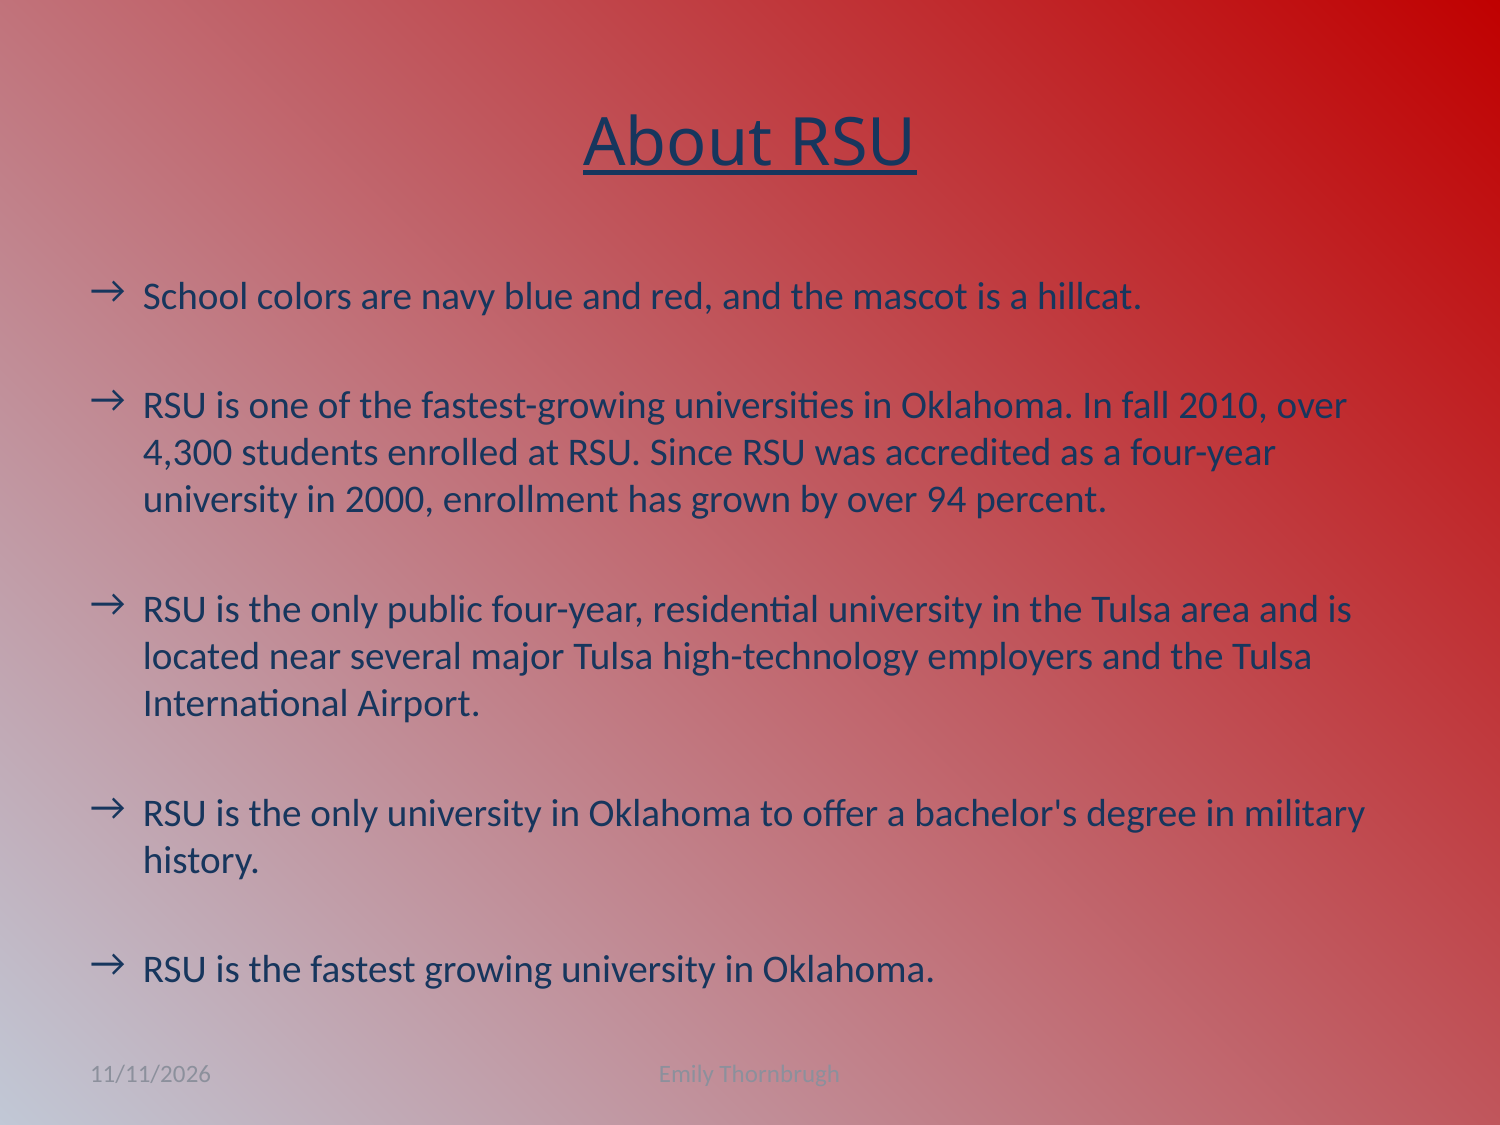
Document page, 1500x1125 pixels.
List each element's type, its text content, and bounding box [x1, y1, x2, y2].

footer Emily Thornbrugh [512, 1042, 988, 1103]
title About RSU [75, 45, 1425, 233]
list School colors are navy blue and red, and the mascot is a hillcat. RSU is one of the fastest-growing universities in Oklahoma. In fall 2010, over 4,300 students enrolled at RSU. Since RSU was accredited as a four-year university in 2000, enrollment has grown by over 94 percent. RSU is the only public four-year, residential university in the Tulsa area and is located near several major Tulsa high-technology employers and the Tulsa International Airport. RSU is the only university in Oklahoma to offer a bachelor's degree in military history. RSU is the fastest growing university in Oklahoma. [75, 262, 1425, 1005]
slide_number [75, 1042, 425, 1103]
